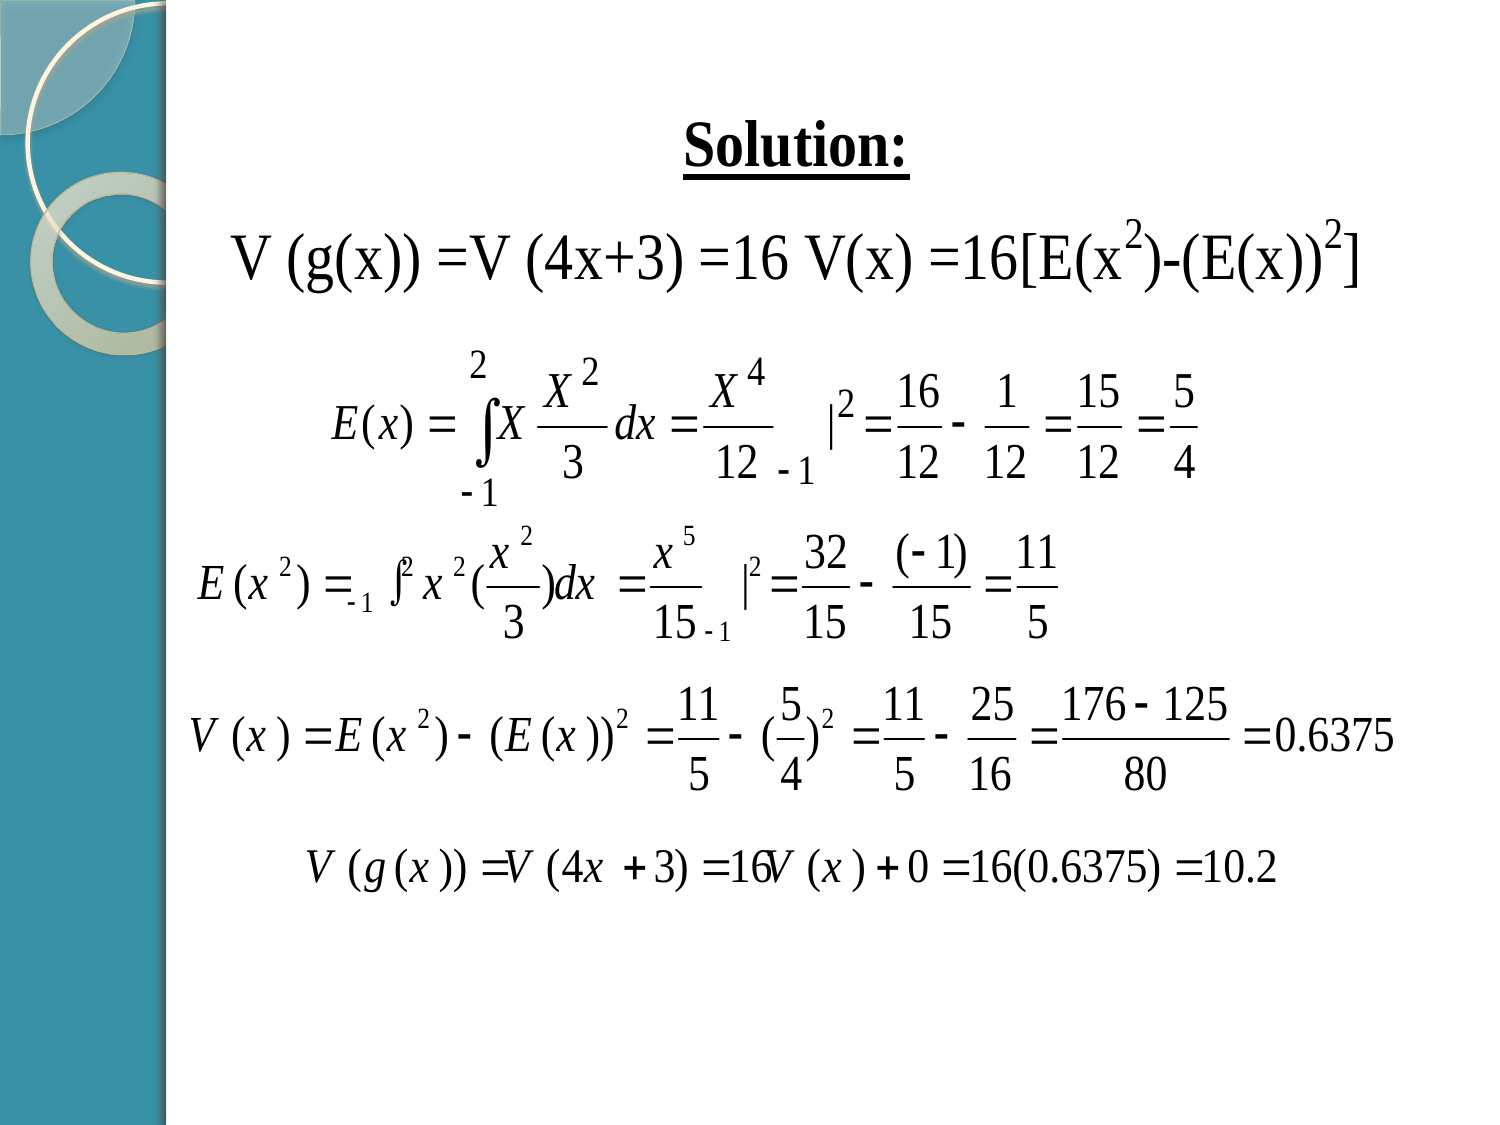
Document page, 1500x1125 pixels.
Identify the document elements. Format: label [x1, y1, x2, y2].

text_box [46, 105, 1500, 903]
